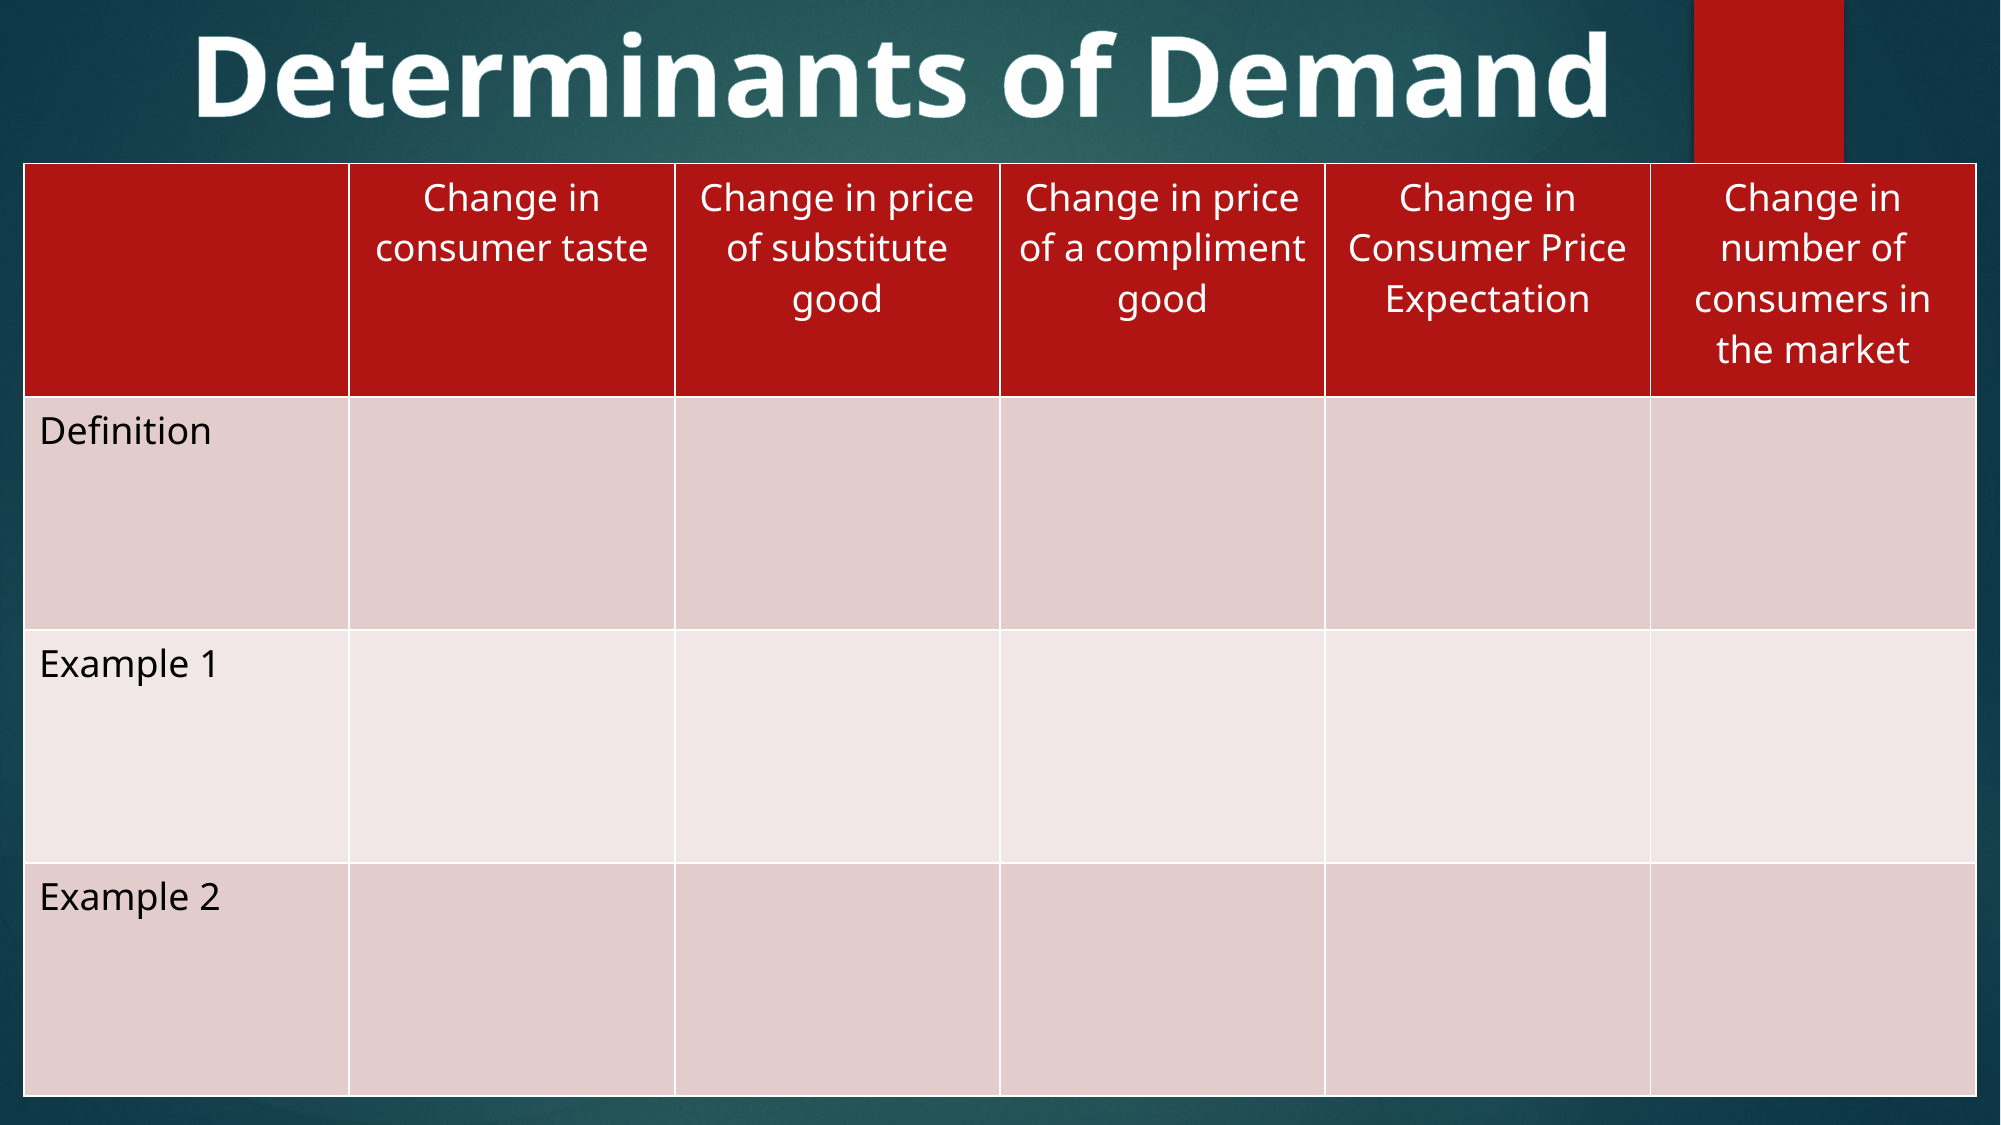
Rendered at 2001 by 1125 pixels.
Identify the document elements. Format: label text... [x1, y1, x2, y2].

table_header Change in number of consumers in the market [1651, 164, 1975, 396]
table_cell [1001, 864, 1324, 1095]
table_header Change in price of a compliment good [1001, 164, 1324, 396]
table_cell [676, 864, 999, 1095]
table_cell [1651, 398, 1975, 629]
table_cell [350, 398, 674, 629]
table_cell [1651, 631, 1975, 862]
table_cell Example 2 [25, 864, 348, 1095]
table_header Change in price of substitute good [676, 164, 999, 396]
table_cell [1001, 398, 1324, 629]
table_cell [676, 398, 999, 629]
table_cell [350, 631, 674, 862]
text_box Determinants of Demand [173, 0, 1660, 147]
table_cell [1651, 864, 1975, 1095]
table_cell [1001, 631, 1324, 862]
table_cell [1326, 631, 1650, 862]
table_cell [350, 864, 674, 1095]
table_header Change in Consumer Price Expectation [1326, 164, 1650, 396]
table_cell [676, 631, 999, 862]
table_cell Example 1 [25, 631, 348, 862]
table_cell [1326, 864, 1650, 1095]
table_cell [1326, 398, 1650, 629]
table_cell Definition [25, 398, 348, 629]
table_header Change in consumer taste [350, 164, 674, 396]
table_header [25, 164, 348, 396]
